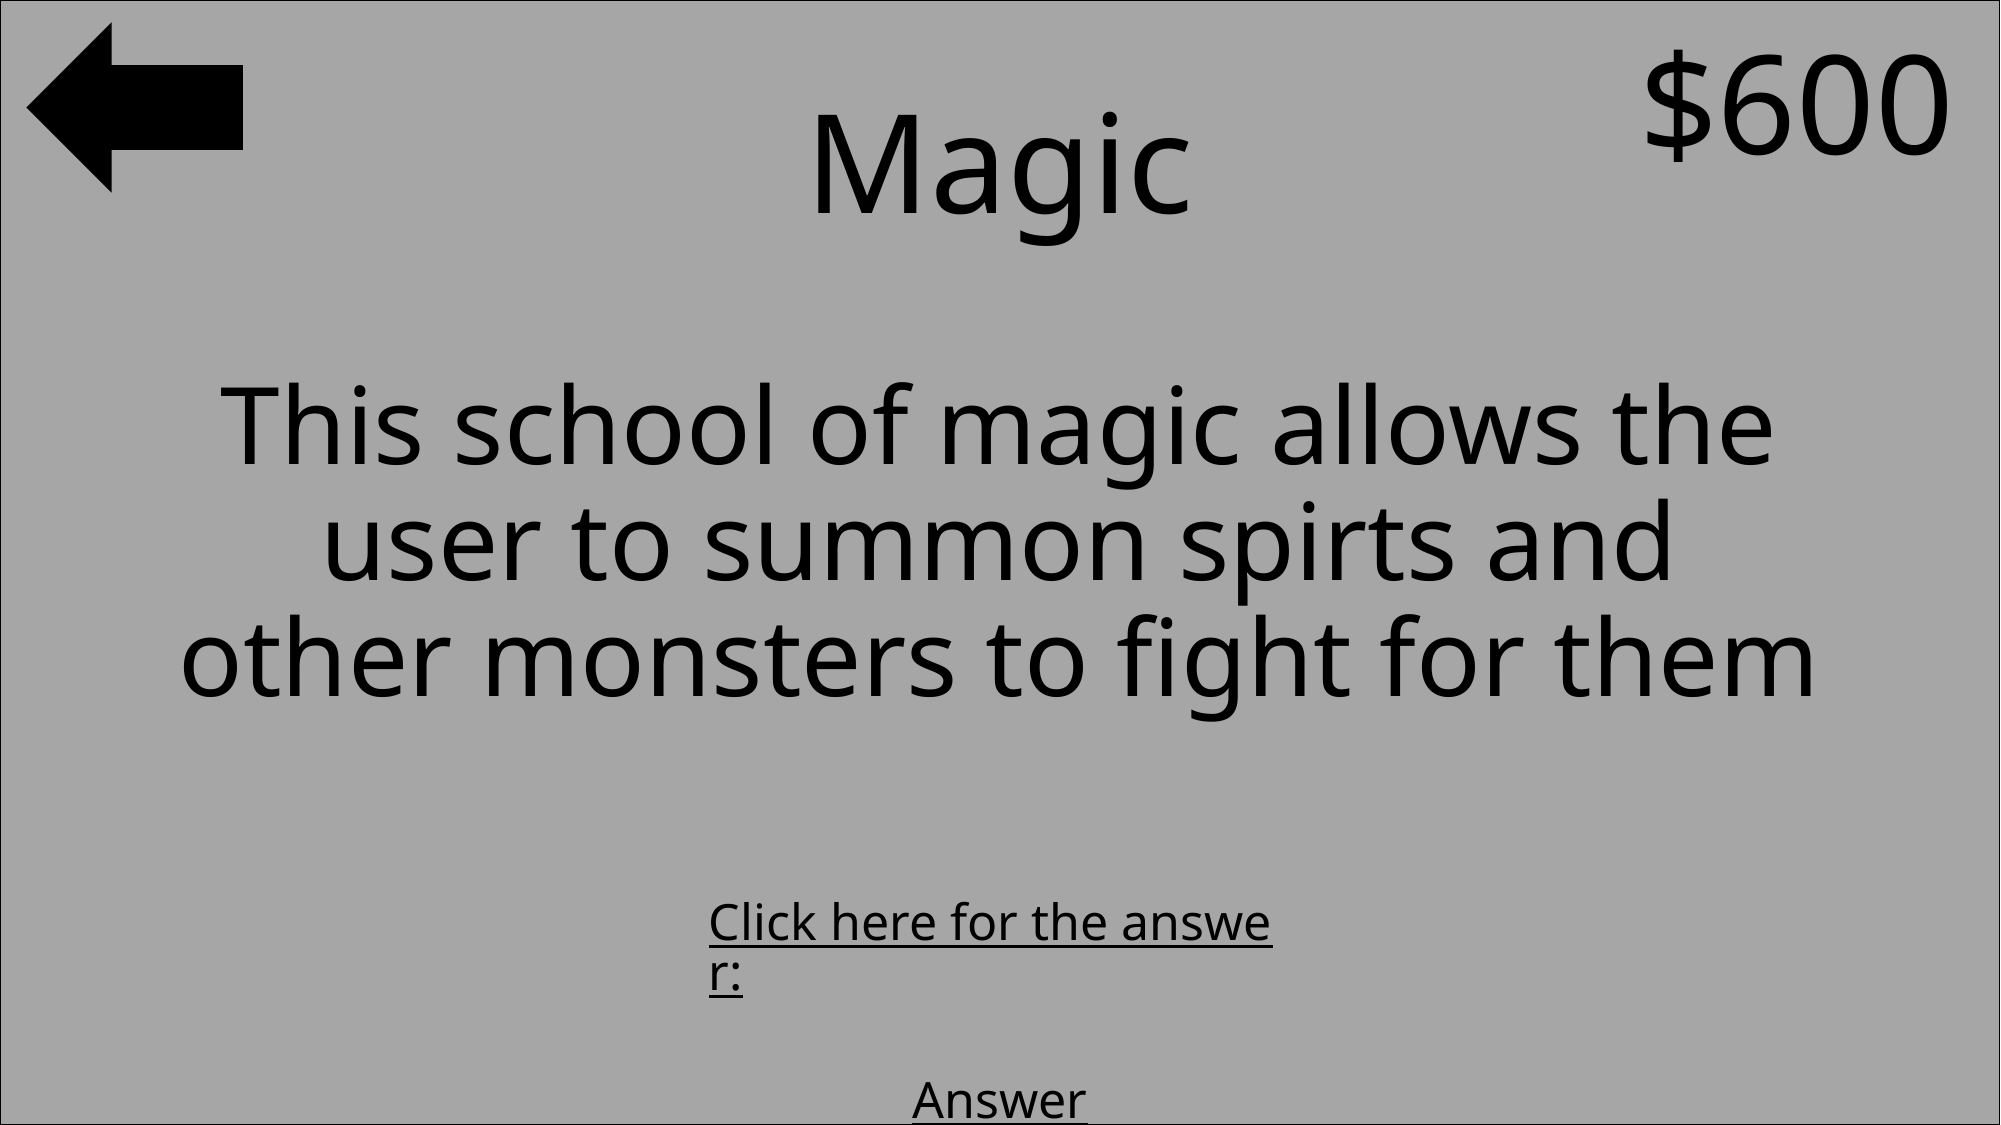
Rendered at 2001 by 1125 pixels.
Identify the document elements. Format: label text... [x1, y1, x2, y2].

text_box $600 [1593, 1, 2000, 219]
text_box This school of magic allows the user to summon spirts and other monsters to fight for them [158, 364, 1842, 839]
text_box Click here for the answer: Answer [694, 883, 1306, 1095]
text_box Magic [137, 59, 1863, 278]
text_box [26, 22, 243, 193]
text_box [0, 0, 2000, 1125]
